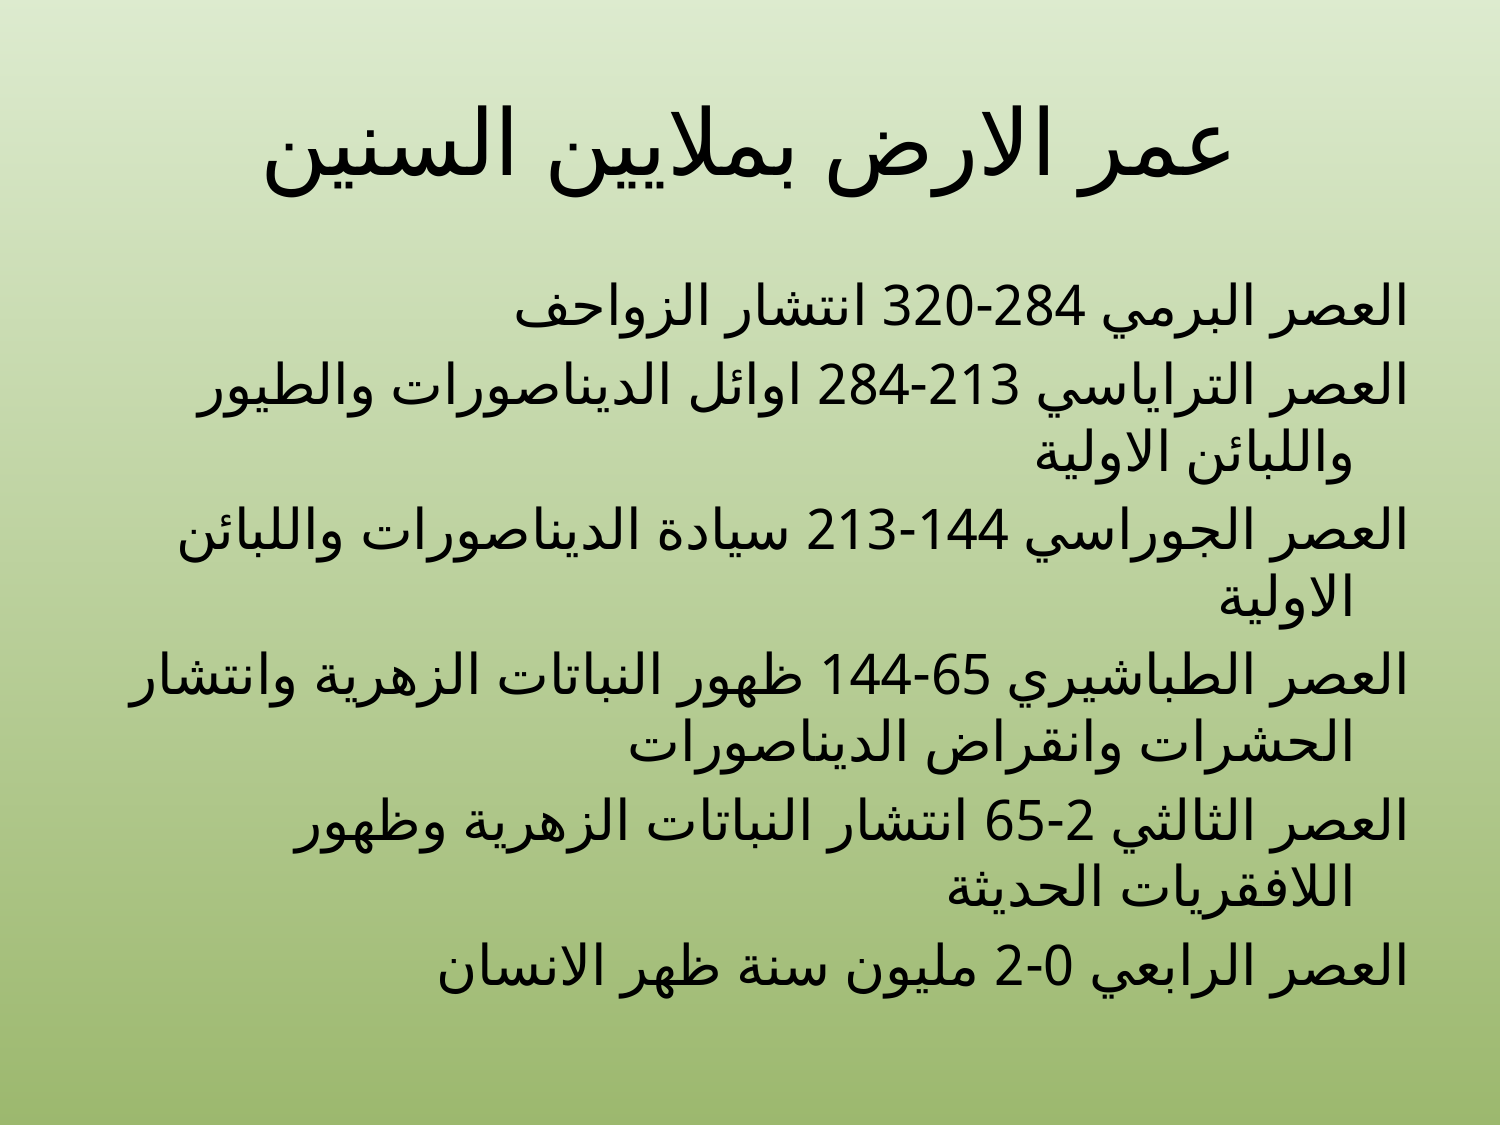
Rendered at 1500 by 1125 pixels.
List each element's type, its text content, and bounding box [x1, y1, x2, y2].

list العصر البرمي 284-320 انتشار الزواحف العصر التراياسي 213-284 اوائل الديناصورات والطيور واللبائن الاولية العصر الجوراسي 144-213 سيادة الديناصورات واللبائن الاولية العصر الطباشيري 65-144 ظهور النباتات الزهرية وانتشار الحشرات وانقراض الديناصورات العصر الثالثي 2-65 انتشار النباتات الزهرية وظهور اللافقريات الحديثة العصر الرابعي 0-2 مليون سنة ظهر الانسان [75, 262, 1425, 1005]
title عمر الارض بملايين السنين [75, 45, 1425, 233]
